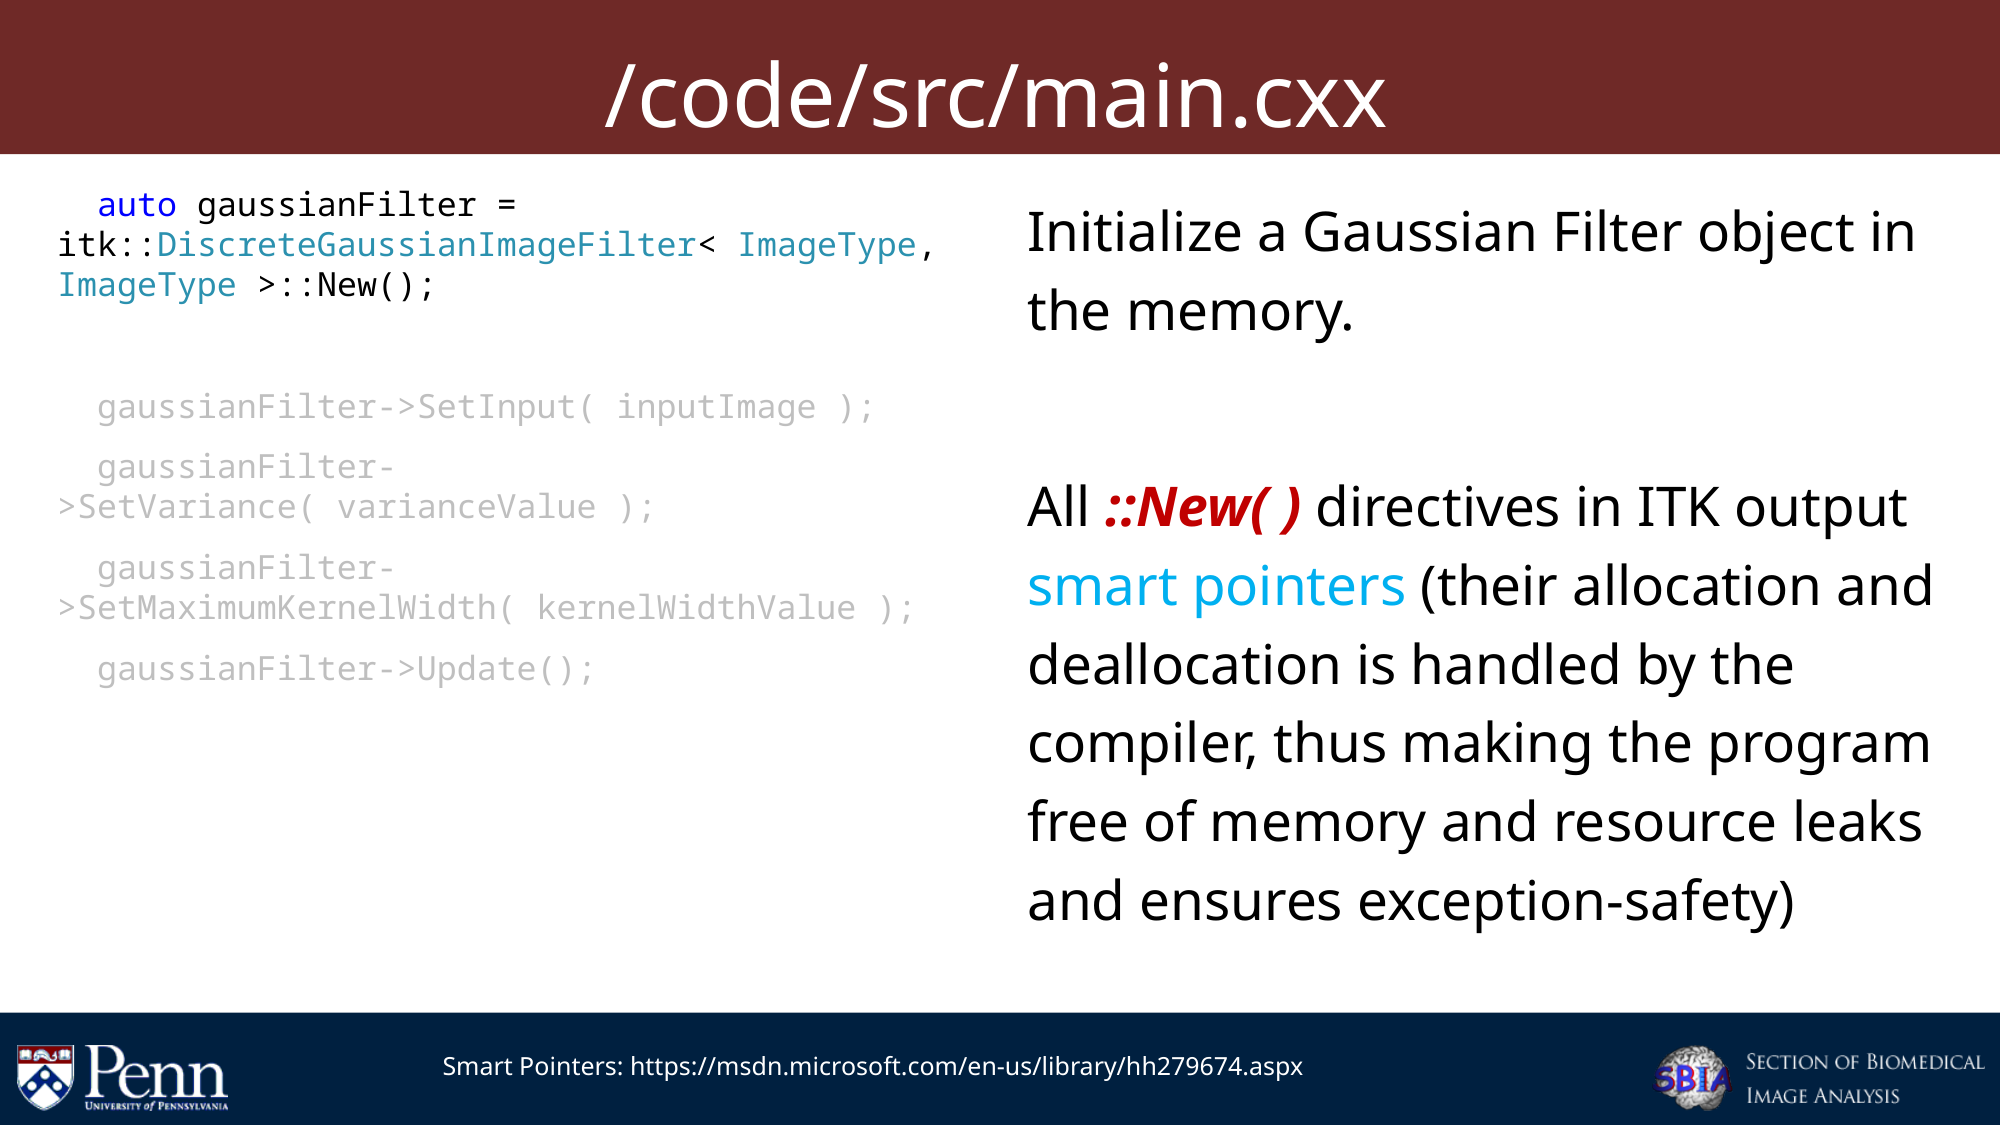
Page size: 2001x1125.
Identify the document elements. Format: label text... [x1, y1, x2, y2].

picture [17, 1045, 228, 1111]
picture [1652, 1044, 1985, 1112]
footer Smart Pointers: https://msdn.microsoft.com/en-us/library/hh279674.aspx [262, 1035, 1485, 1096]
list auto gaussianFilter = itk::DiscreteGaussianImageFilter< ImageType, ImageType >::New(); gaussianFilter->SetInput( inputImage ); gaussianFilter->SetVariance( varianceValue ); gaussianFilter->SetMaximumKernelWidth( kernelWidthValue ); gaussianFilter->Update(); [42, 176, 988, 1014]
list Initialize a Gaussian Filter object in the memory. All ::New( ) directives in ITK output smart pointers (their allocation and deallocation is handled by the compiler, thus making the program free of memory and resource leaks and ensures exception-safety) [1012, 176, 1952, 1014]
title /code/src/main.cxx [42, 43, 1952, 155]
